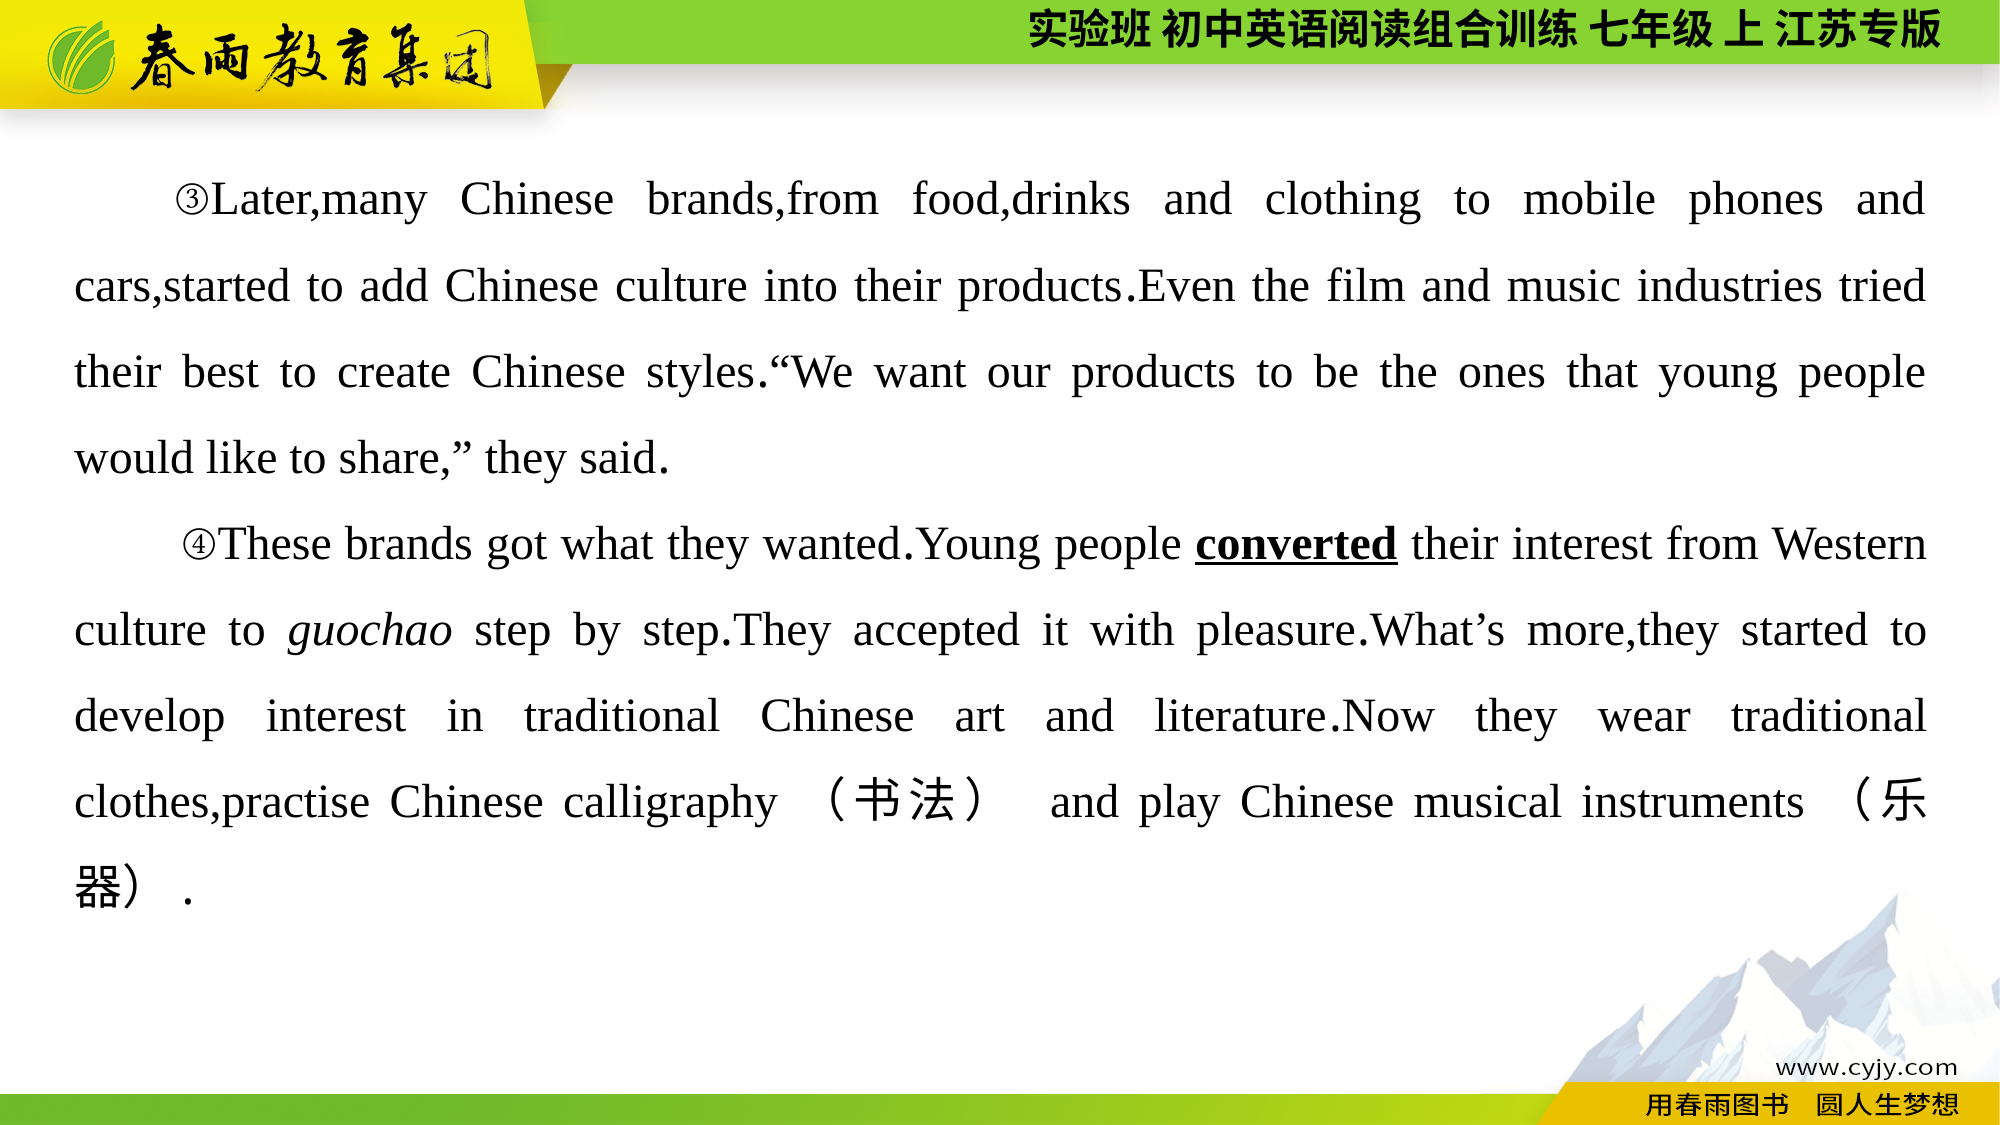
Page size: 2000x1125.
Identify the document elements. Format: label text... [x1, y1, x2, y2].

list ③Later,many Chinese brands,from food,drinks and clothing to mobile phones and cars,started to add Chinese culture into their products.Even the film and music industries tried their best to create Chinese styles.“We want our products to be the ones that young people would like to share,” they said. ④These brands got what they wanted.Young people converted their interest from Western culture to guochao step by step.They accepted it with pleasure.What’s more,they started to develop interest in traditional Chinese art and literature.Now they wear traditional clothes,practise Chinese calligraphy（书法） and play Chinese musical instruments（乐器）. [59, 130, 1944, 832]
picture [0, 0, 2000, 1125]
